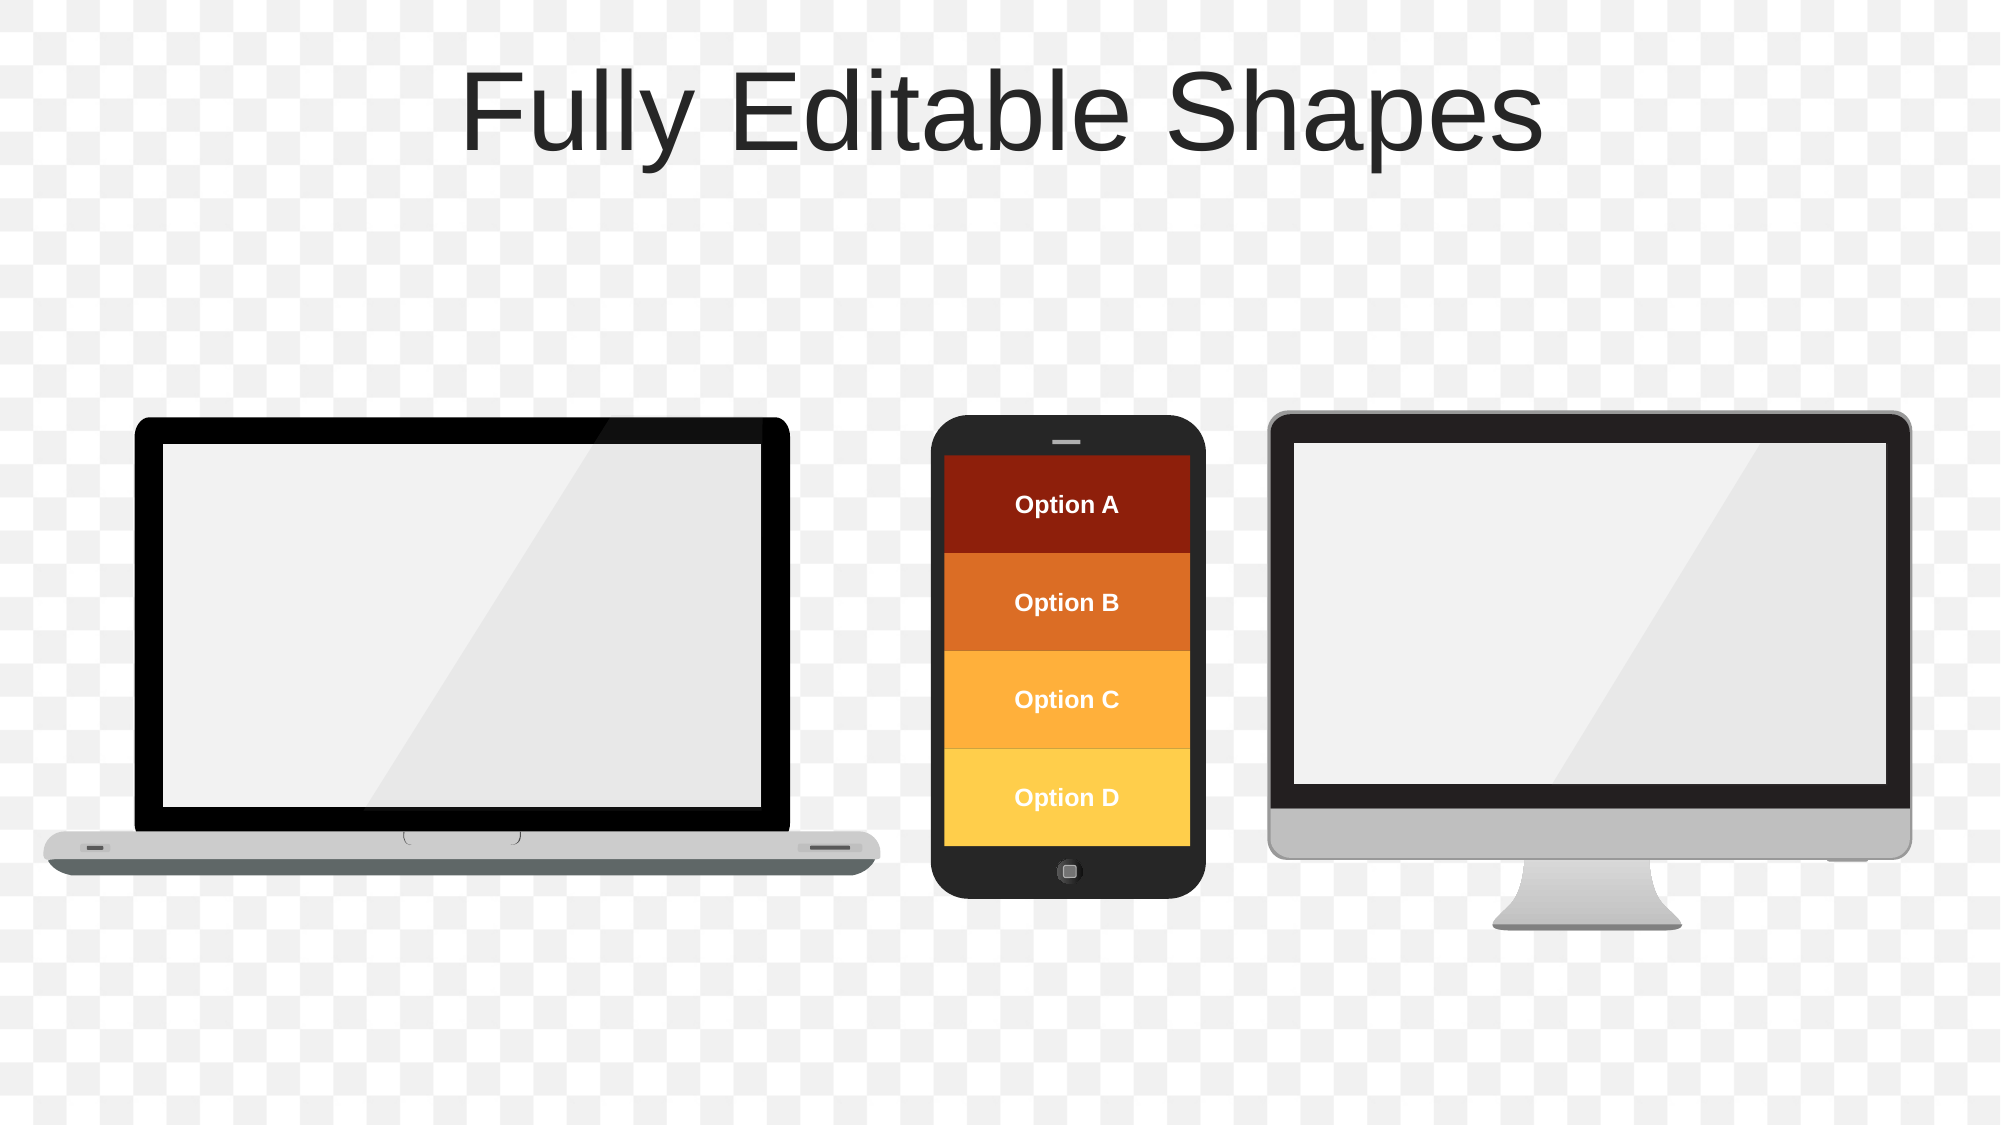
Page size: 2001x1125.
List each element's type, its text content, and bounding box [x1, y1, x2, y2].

list Fully Editable Shapes [53, 54, 1952, 174]
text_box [39, 413, 883, 877]
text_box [1264, 407, 1916, 933]
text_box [930, 415, 1206, 899]
picture [0, 0, 2001, 1125]
